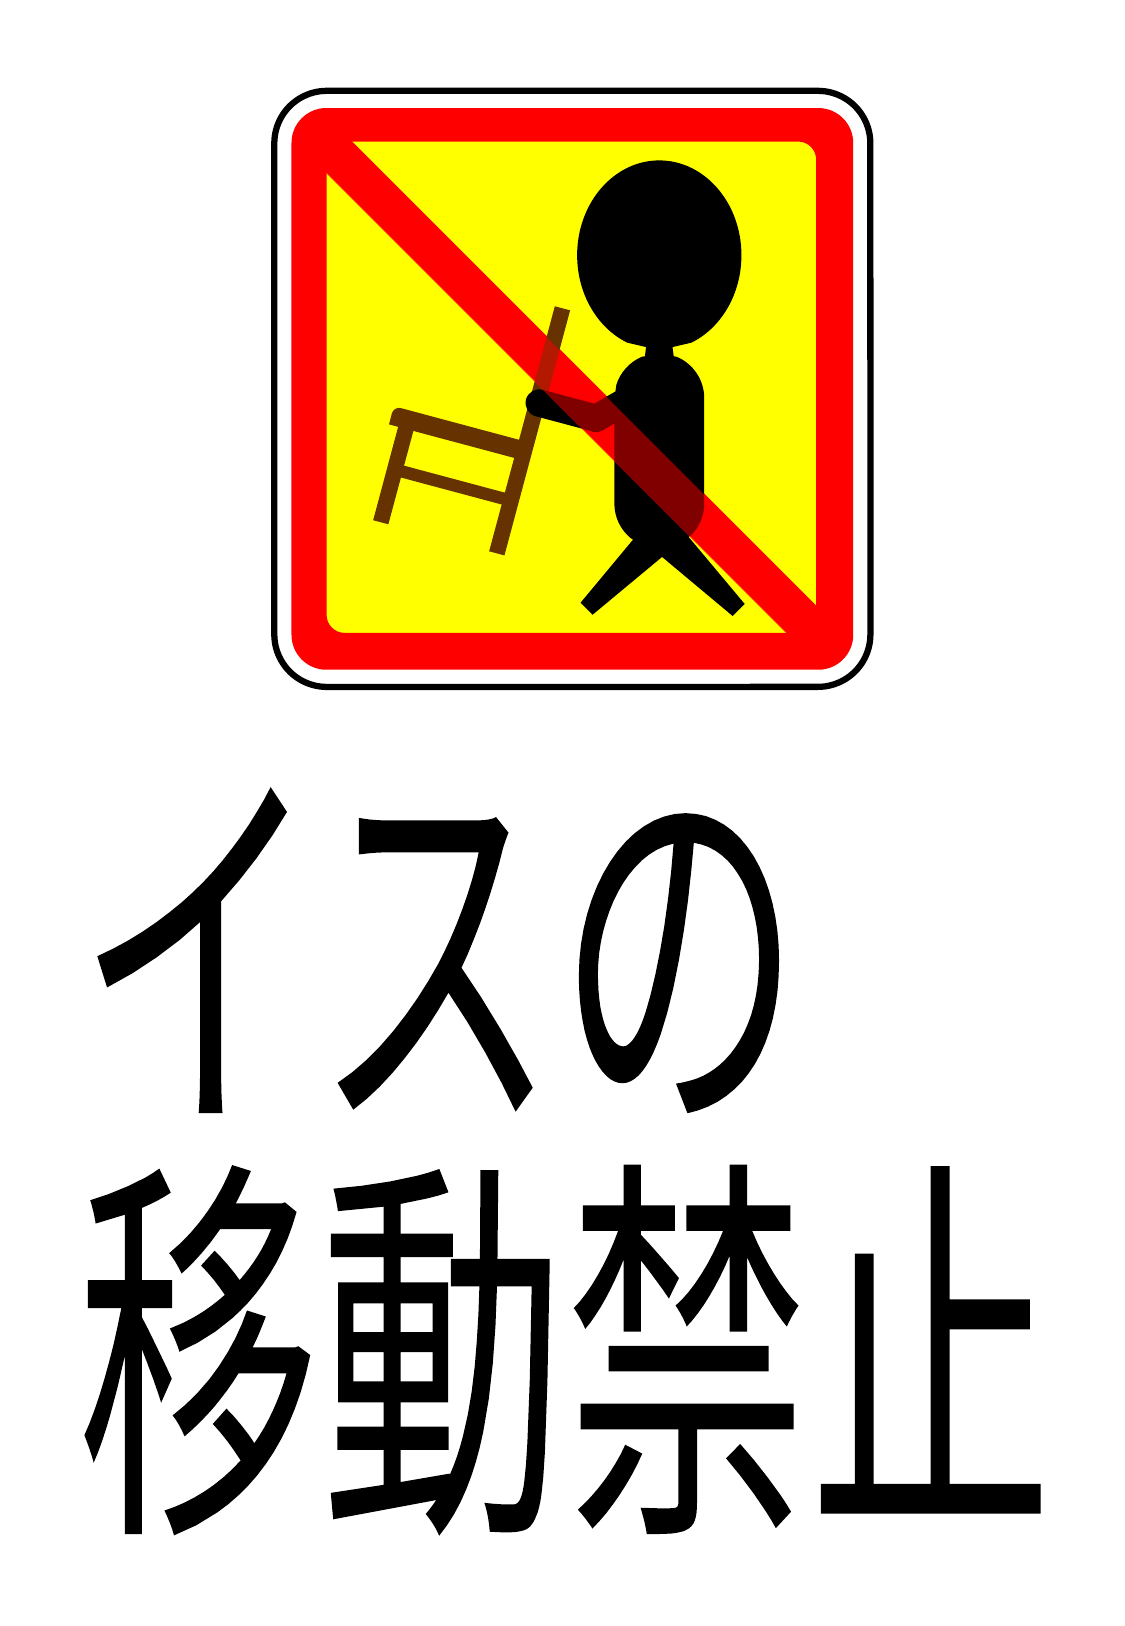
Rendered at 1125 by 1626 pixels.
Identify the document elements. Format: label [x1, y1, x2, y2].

text_box [274, 90, 871, 688]
